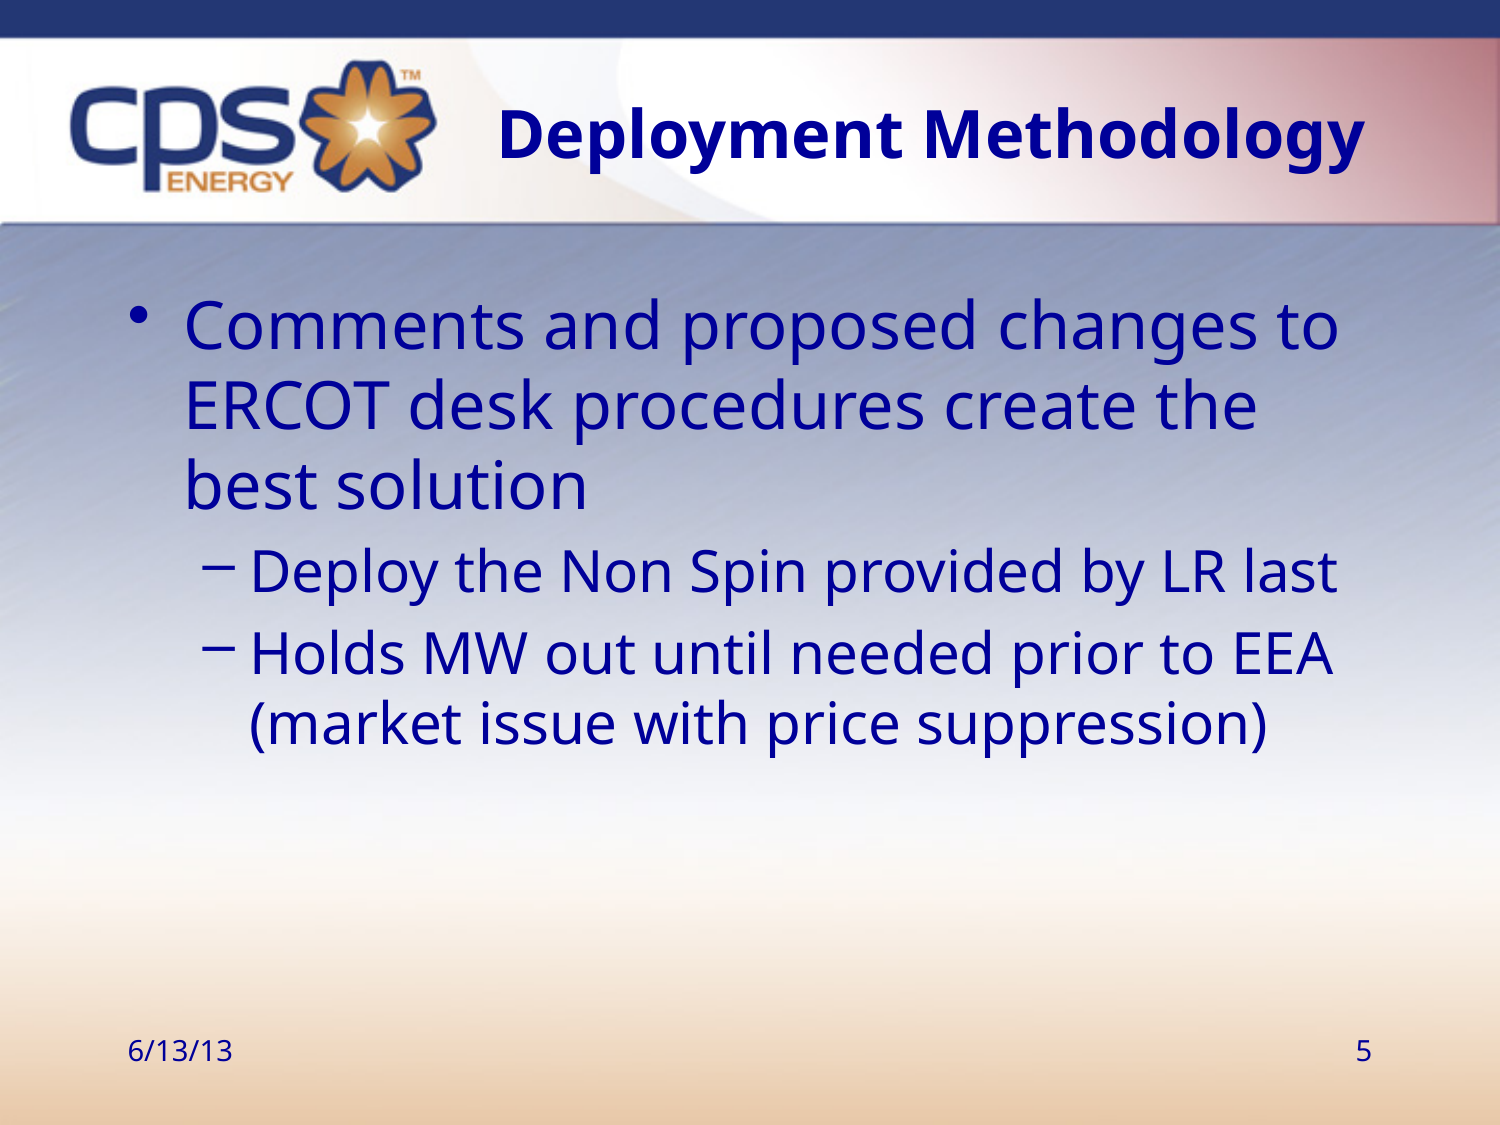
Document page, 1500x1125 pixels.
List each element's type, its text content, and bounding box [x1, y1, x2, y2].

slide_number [112, 1024, 426, 1101]
list Comments and proposed changes to ERCOT desk procedures create the best solution Deploy the Non Spin provided by LR last Holds MW out until needed prior to EEA (market issue with price suppression) [112, 274, 1388, 1001]
picture [0, 0, 1500, 1125]
slide_number 5 [1074, 1024, 1388, 1101]
title Deployment Methodology [474, 49, 1388, 213]
